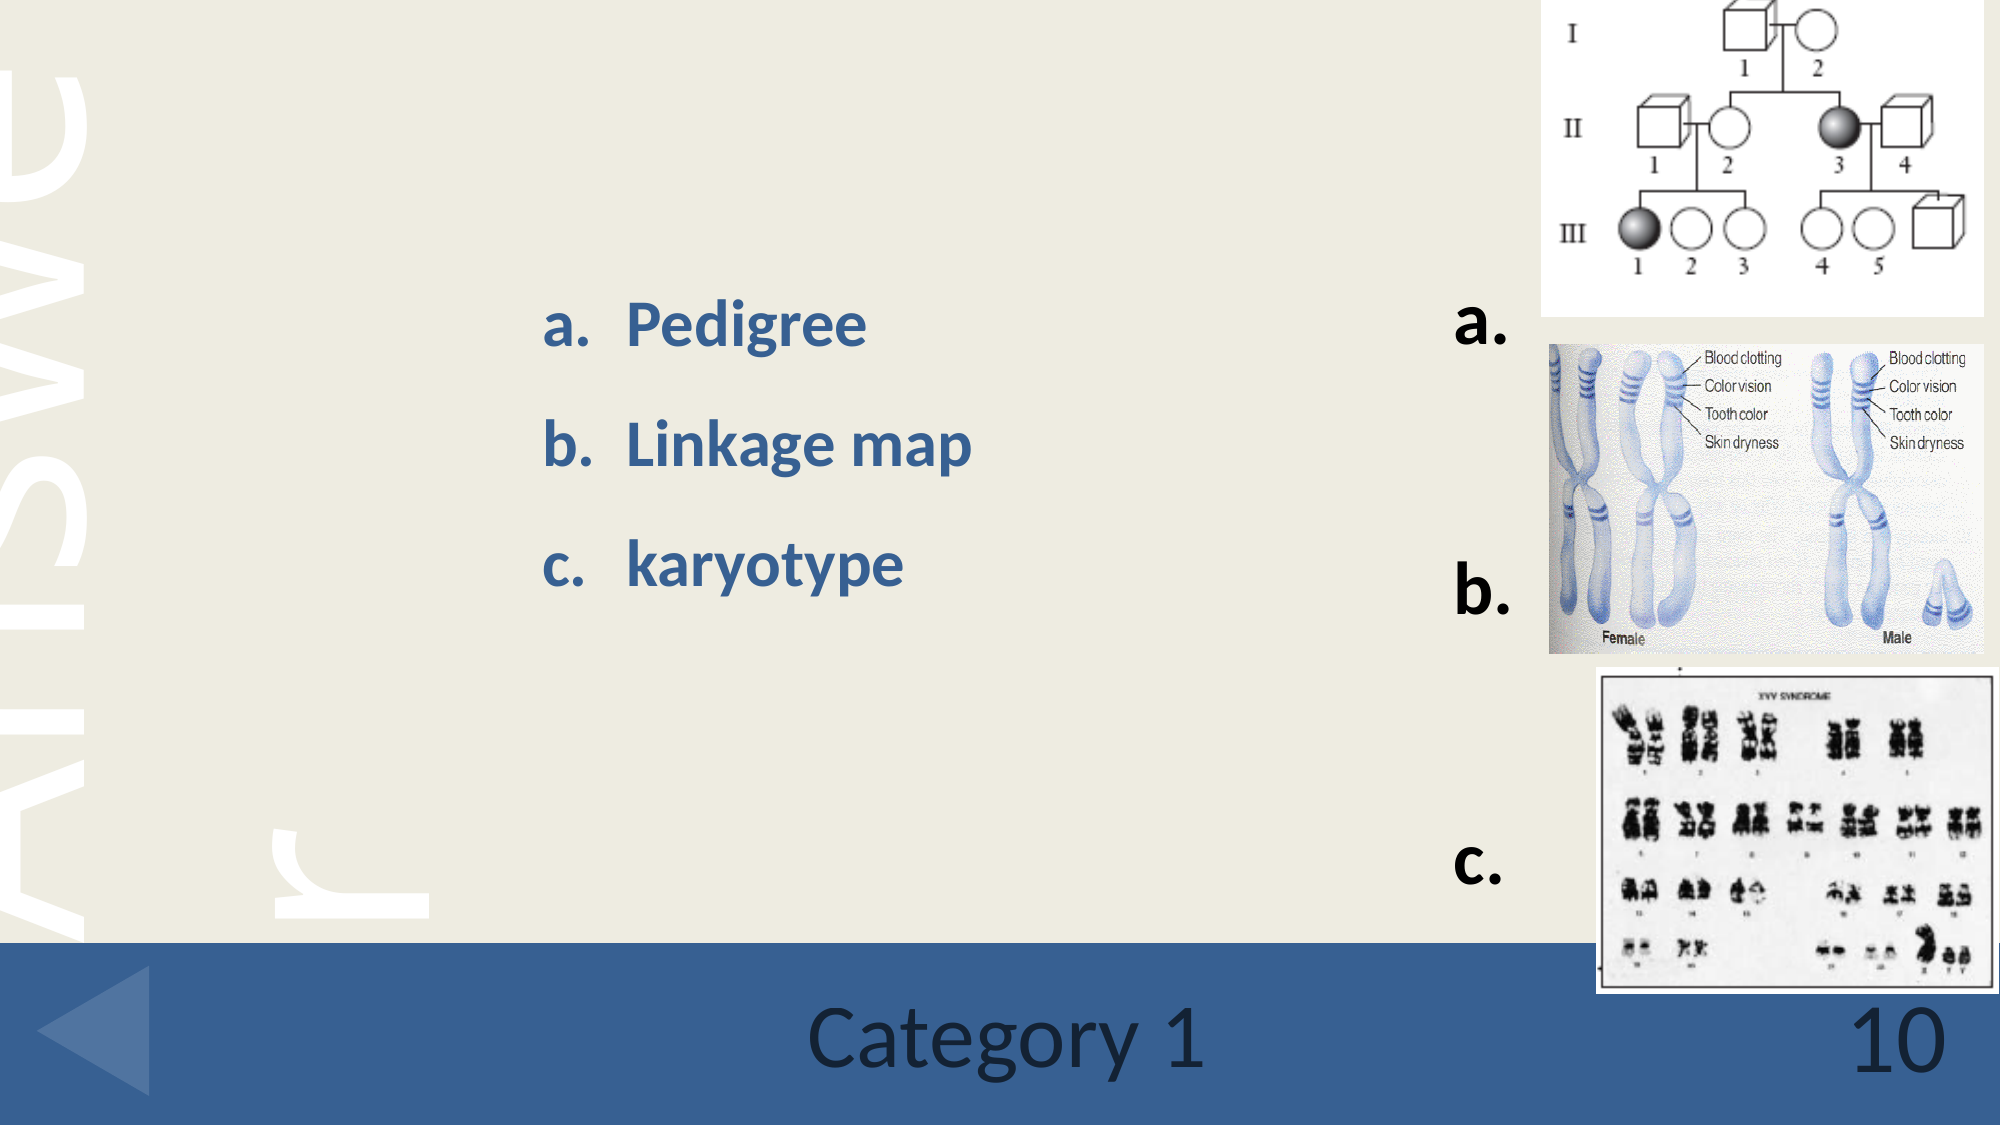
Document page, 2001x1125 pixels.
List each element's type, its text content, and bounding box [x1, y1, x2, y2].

picture [1548, 344, 1985, 654]
picture [1541, 0, 1985, 317]
picture [1595, 667, 1999, 994]
list 10 [1908, 1002, 1963, 1097]
text_box a. b. c. [1439, 261, 1535, 907]
list Pedigree Linkage map karyotype [527, 105, 1046, 814]
title Category 1 [107, 937, 1908, 1125]
